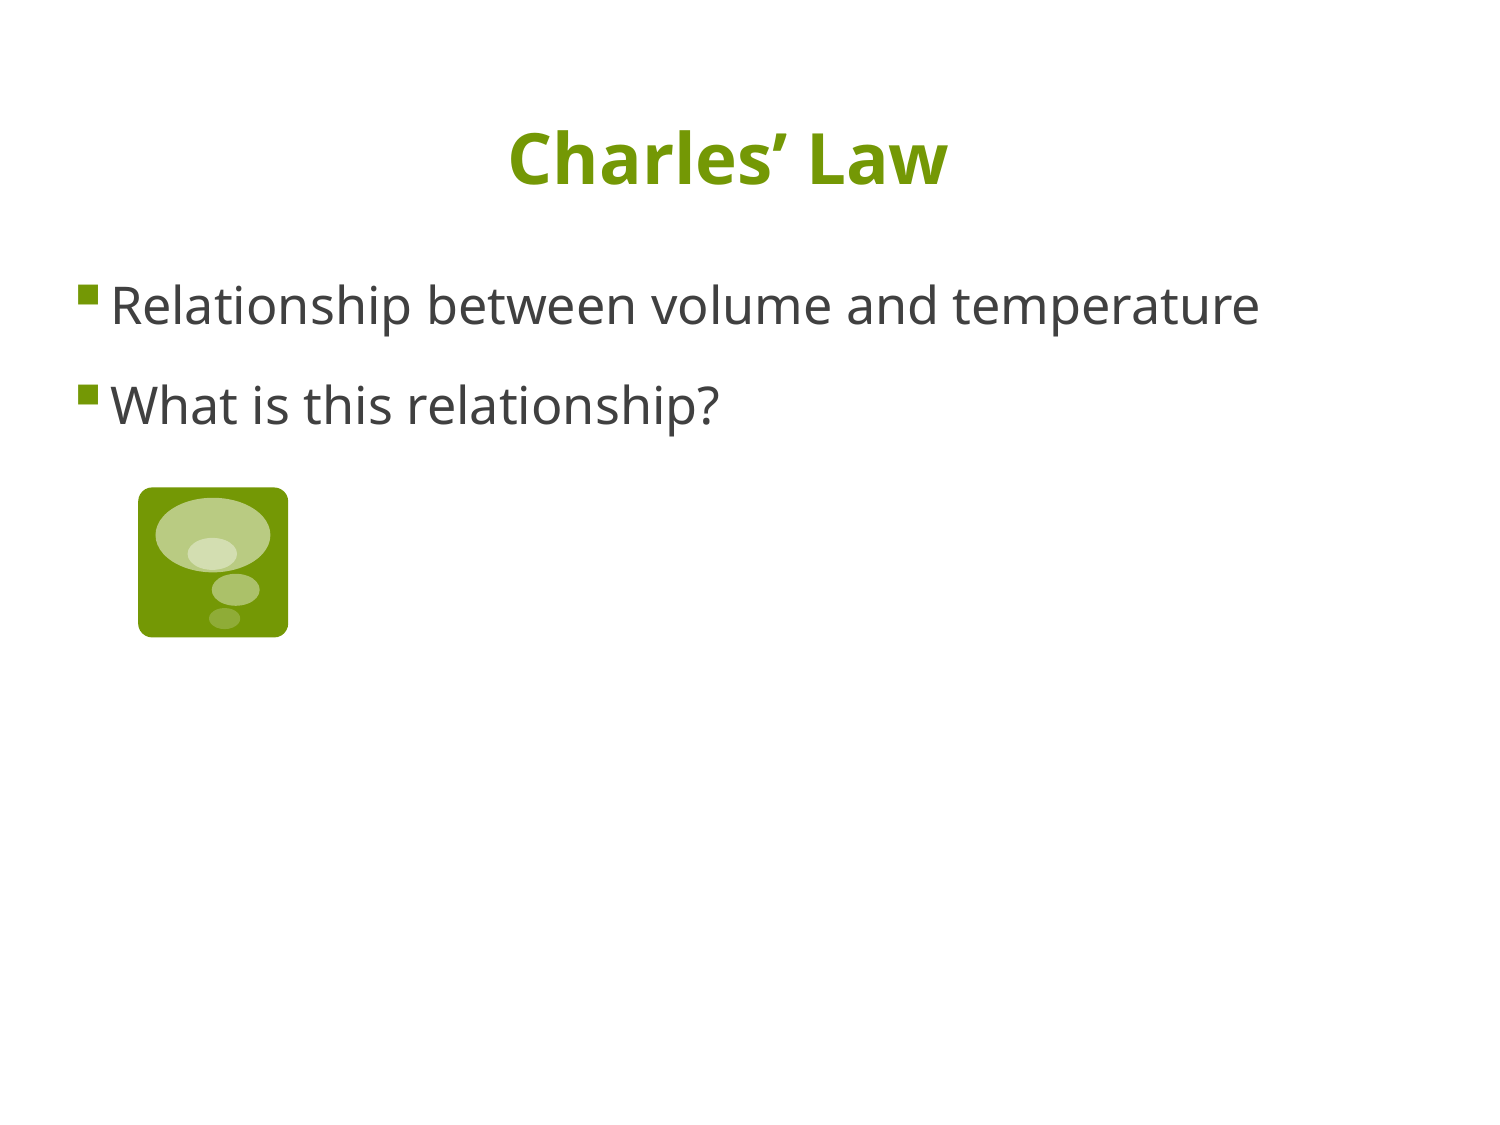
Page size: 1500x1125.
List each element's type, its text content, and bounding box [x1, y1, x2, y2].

list Relationship between volume and temperature What is this relationship? [57, 264, 1322, 990]
title Charles’ Law [323, 91, 1135, 206]
